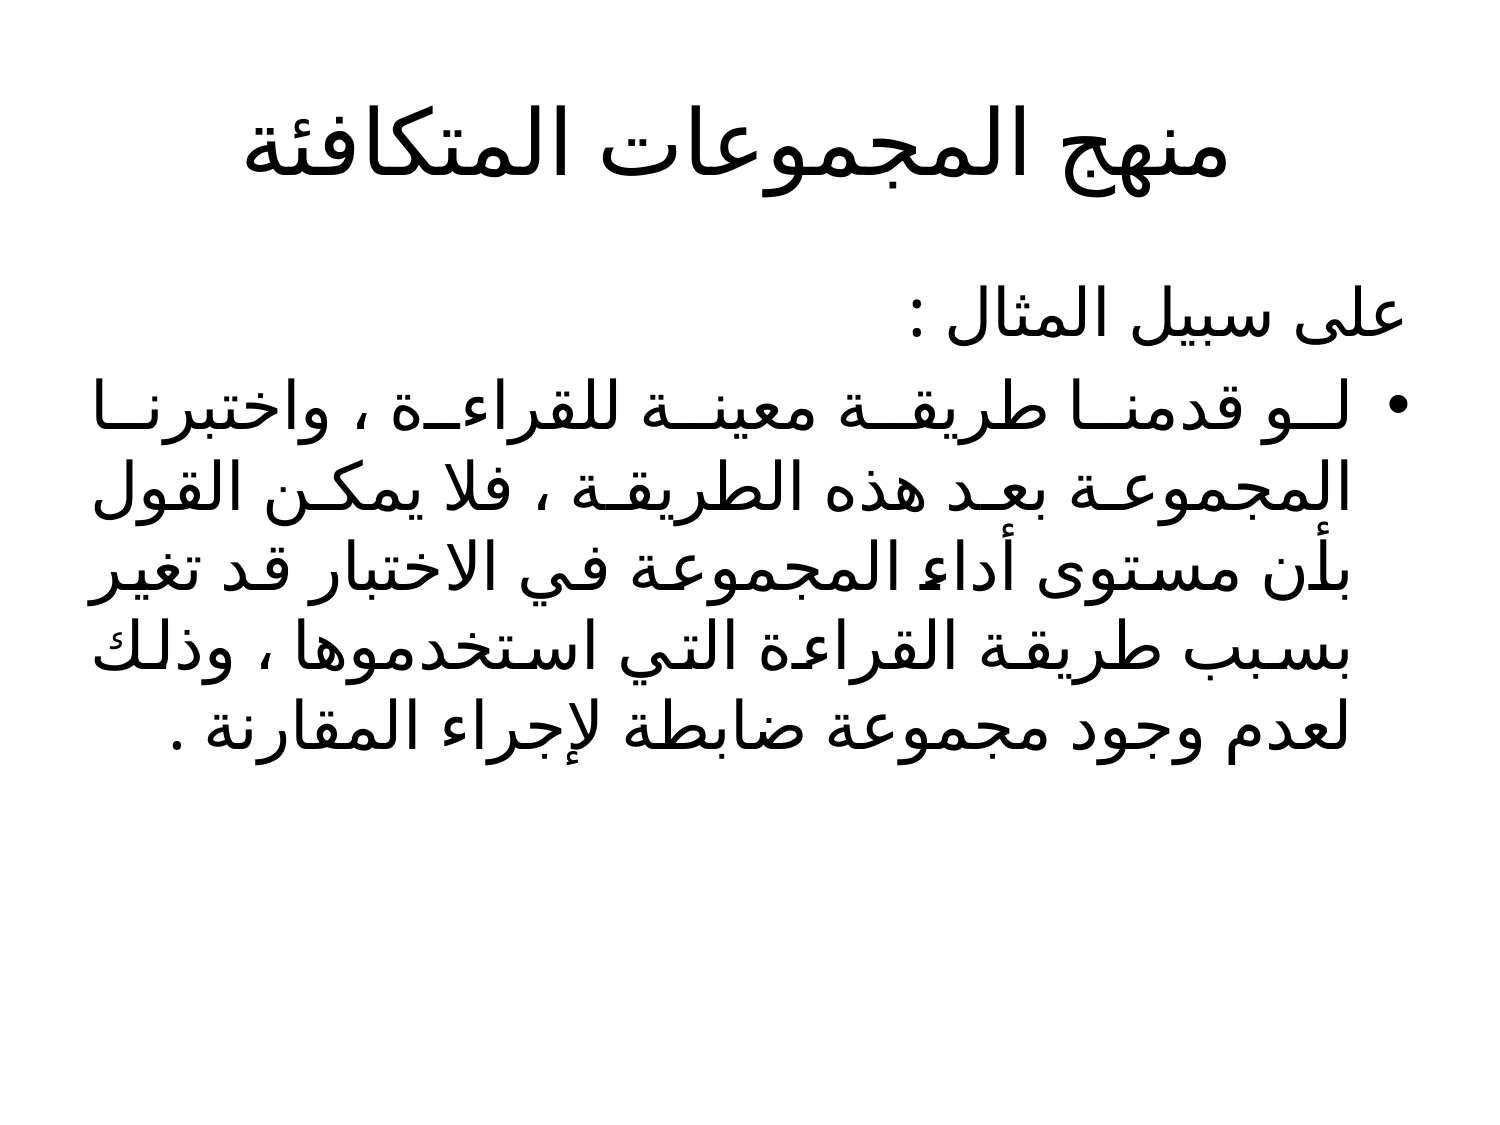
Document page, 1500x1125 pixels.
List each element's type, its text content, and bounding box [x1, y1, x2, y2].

title منهج المجموعات المتكافئة [75, 45, 1425, 233]
list على سبيل المثال : لو قدمنا طريقة معينة للقراءة ، واختبرنا المجموعة بعد هذه الطريقة ، فلا يمكن القول بأن مستوى أداء المجموعة في الاختبار قد تغير بسبب طريقة القراءة التي استخدموها ، وذلك لعدم وجود مجموعة ضابطة لإجراء المقارنة . [75, 262, 1425, 1005]
